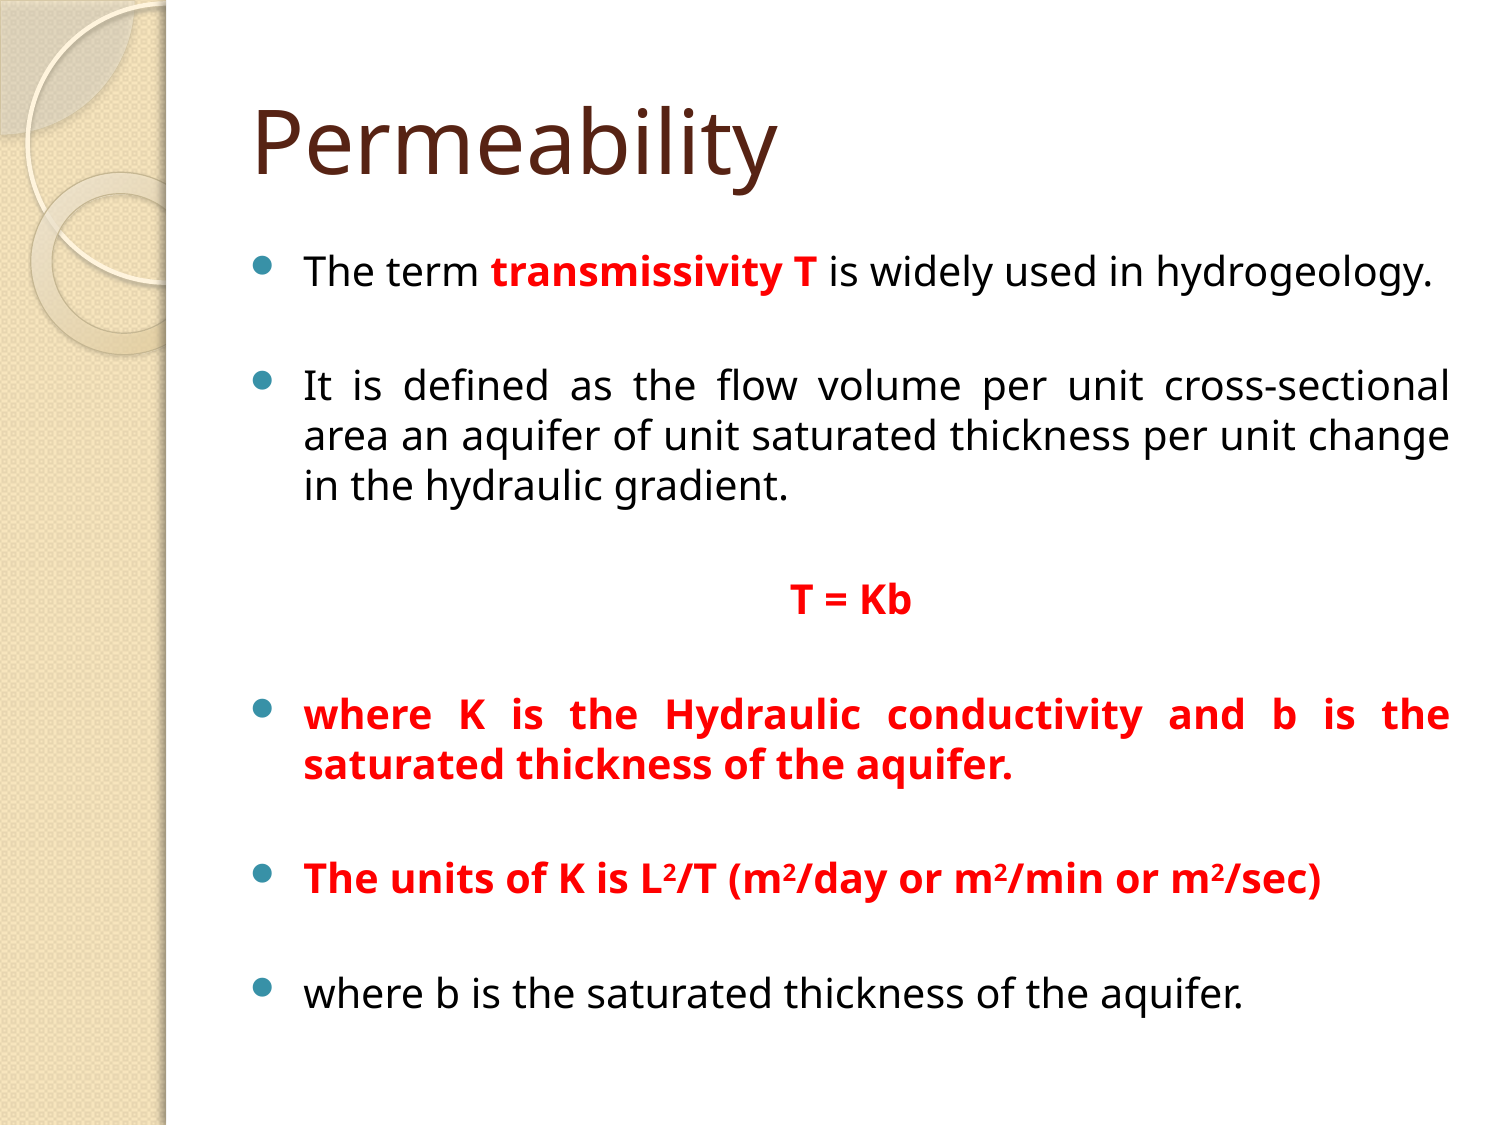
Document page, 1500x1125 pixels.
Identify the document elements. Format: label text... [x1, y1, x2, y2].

title Permeability [235, 45, 1466, 233]
list The term transmissivity T is widely used in hydrogeology. It is defined as the flow volume per unit cross-sectional area an aquifer of unit saturated thickness per unit change in the hydraulic gradient. T = Kb where K is the Hydraulic conductivity and b is the saturated thickness of the aquifer. The units of K is L2/T (m2/day or m2/min or m2/sec) where b is the saturated thickness of the aquifer. [235, 237, 1466, 1025]
